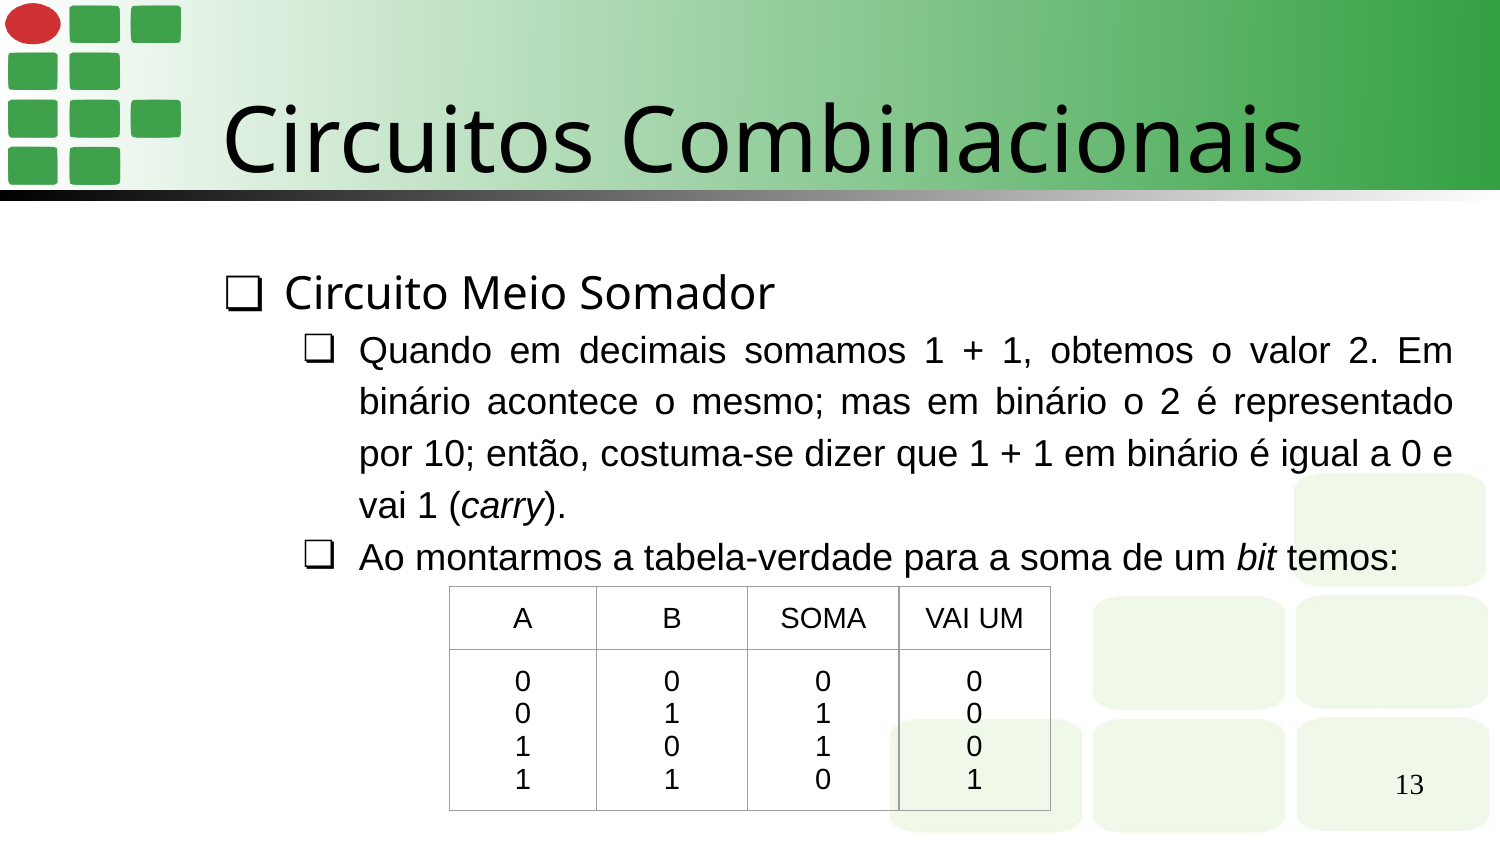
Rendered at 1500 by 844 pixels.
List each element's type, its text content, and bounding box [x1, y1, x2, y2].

table_header B [597, 587, 747, 649]
table_cell 0 0 1 1 [450, 650, 596, 810]
text_box Circuitos Combinacionais [206, 26, 1468, 207]
table_header SOMA [748, 587, 898, 649]
picture [5, 3, 181, 185]
table_cell 0 1 0 1 [597, 650, 747, 810]
table_header VAI UM [900, 587, 1050, 649]
table_header A [450, 587, 596, 649]
text_box Circuito Meio Somador Quando em decimais somamos 1 + 1, obtemos o valor 2. Em binário acontece o mesmo; mas em binário o 2 é representado por 10; então, costuma-se dizer que 1 + 1 em binário é igual a 0 e vai 1 (carry). Ao montarmos a tabela-verdade para a soma de um bit temos: [193, 248, 1469, 591]
table_cell 0 1 1 0 [748, 650, 898, 810]
slide_number ‹#› [1075, 768, 1425, 827]
picture [803, 441, 1495, 835]
table_cell 0 0 0 1 [900, 650, 1050, 810]
